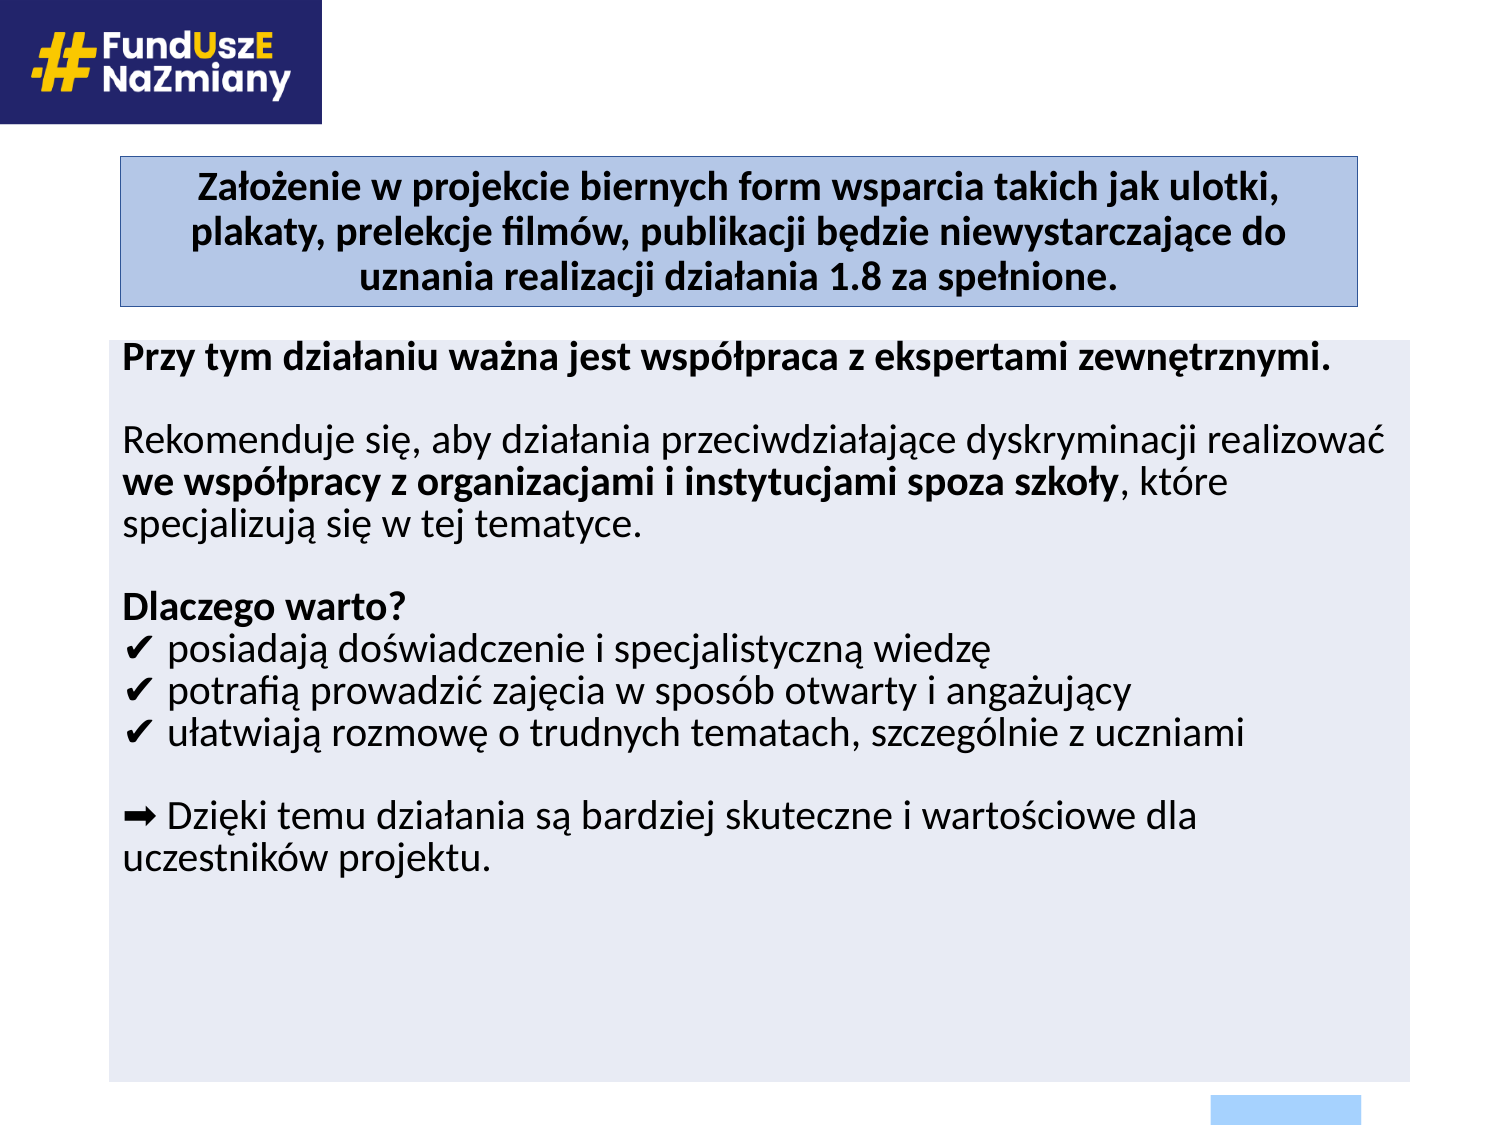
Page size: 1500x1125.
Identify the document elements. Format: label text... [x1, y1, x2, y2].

text_box Założenie w projekcie biernych form wsparcia takich jak ulotki, plakaty, prelekcje filmów, publikacji będzie niewystarczające do uznania realizacji działania 1.8 za spełnione. [120, 156, 1358, 307]
picture [0, 0, 1500, 1125]
table_header Przy tym działaniu ważna jest współpraca z ekspertami zewnętrznymi. Rekomenduje się, aby działania przeciwdziałające dyskryminacji realizować we współpracy z organizacjami i instytucjami spoza szkoły, które specjalizują się w tej tematyce. Dlaczego warto? ✔ posiadają doświadczenie i specjalistyczną wiedzę ✔ potrafią prowadzić zajęcia w sposób otwarty i angażujący ✔ ułatwiają rozmowę o trudnych tematach, szczególnie z uczniami ➡ Dzięki temu działania są bardziej skuteczne i wartościowe dla uczestników projektu. [109, 340, 1410, 1082]
